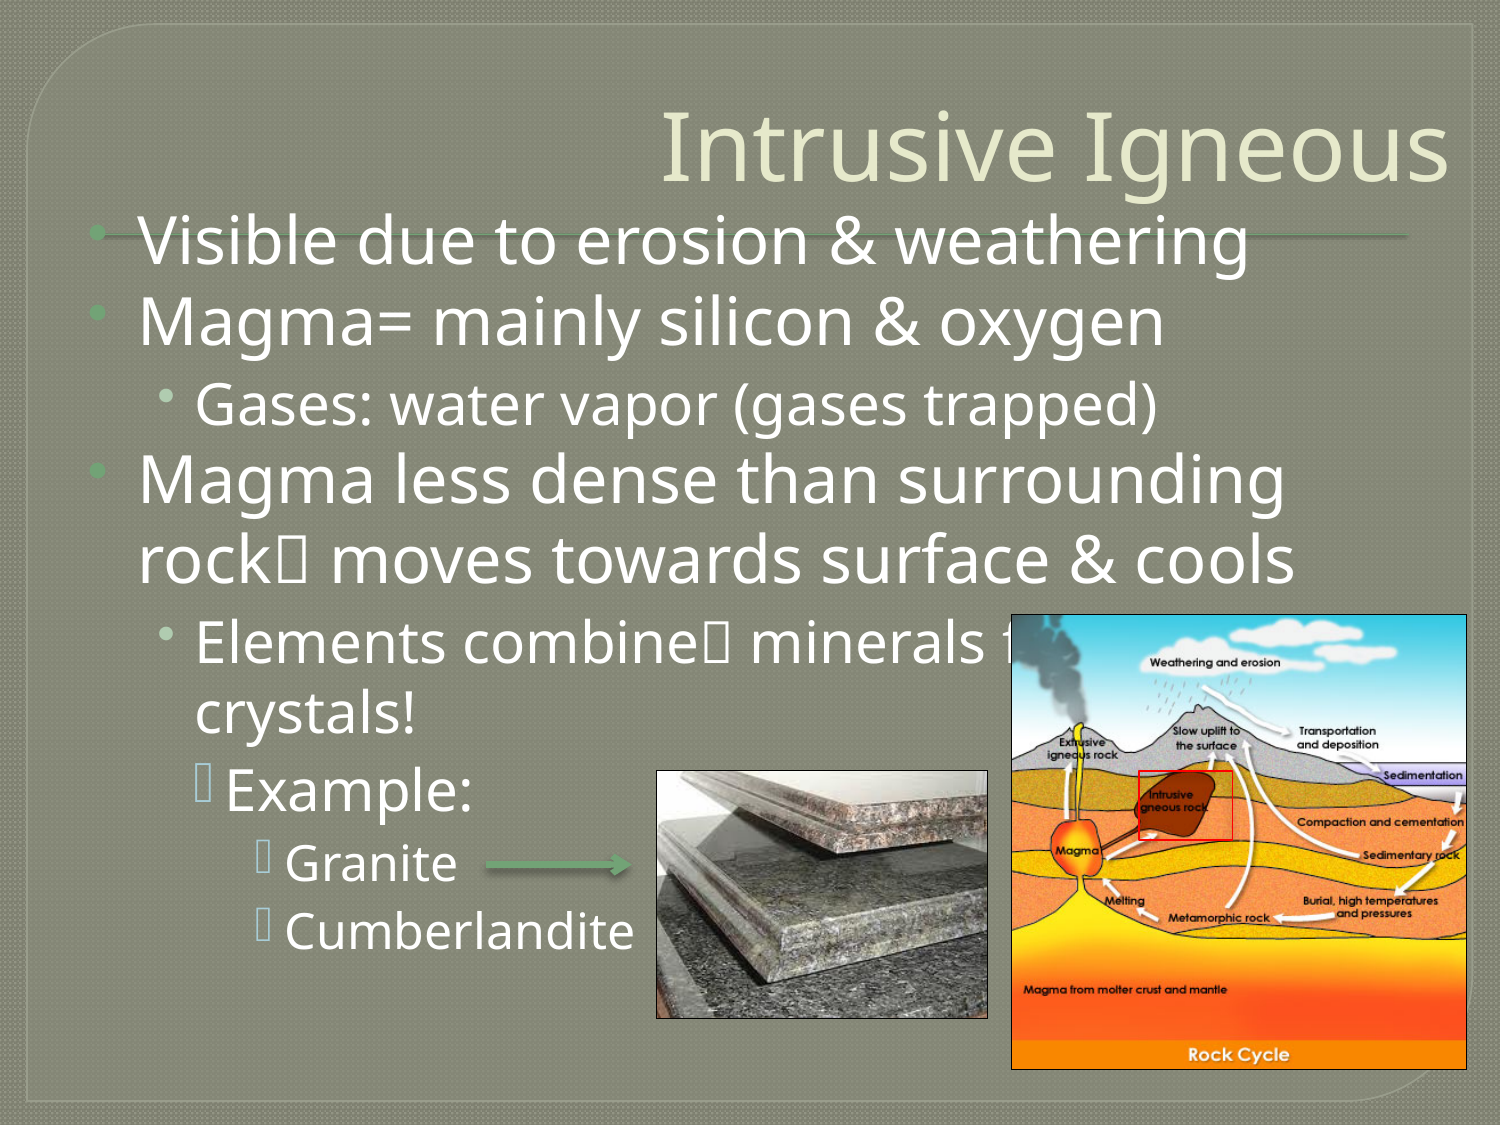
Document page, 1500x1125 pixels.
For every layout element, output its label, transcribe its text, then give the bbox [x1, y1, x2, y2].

title Intrusive Igneous [116, 20, 1467, 209]
picture [1011, 614, 1467, 1070]
picture [656, 770, 988, 1019]
list Visible due to erosion & weathering Magma= mainly silicon & oxygen Gases: water vapor (gases trapped) Magma less dense than surrounding rock moves towards surface & cools Elements combine minerals form & ‘grow’ crystals! Example: Granite Cumberlandite [75, 190, 1425, 1070]
